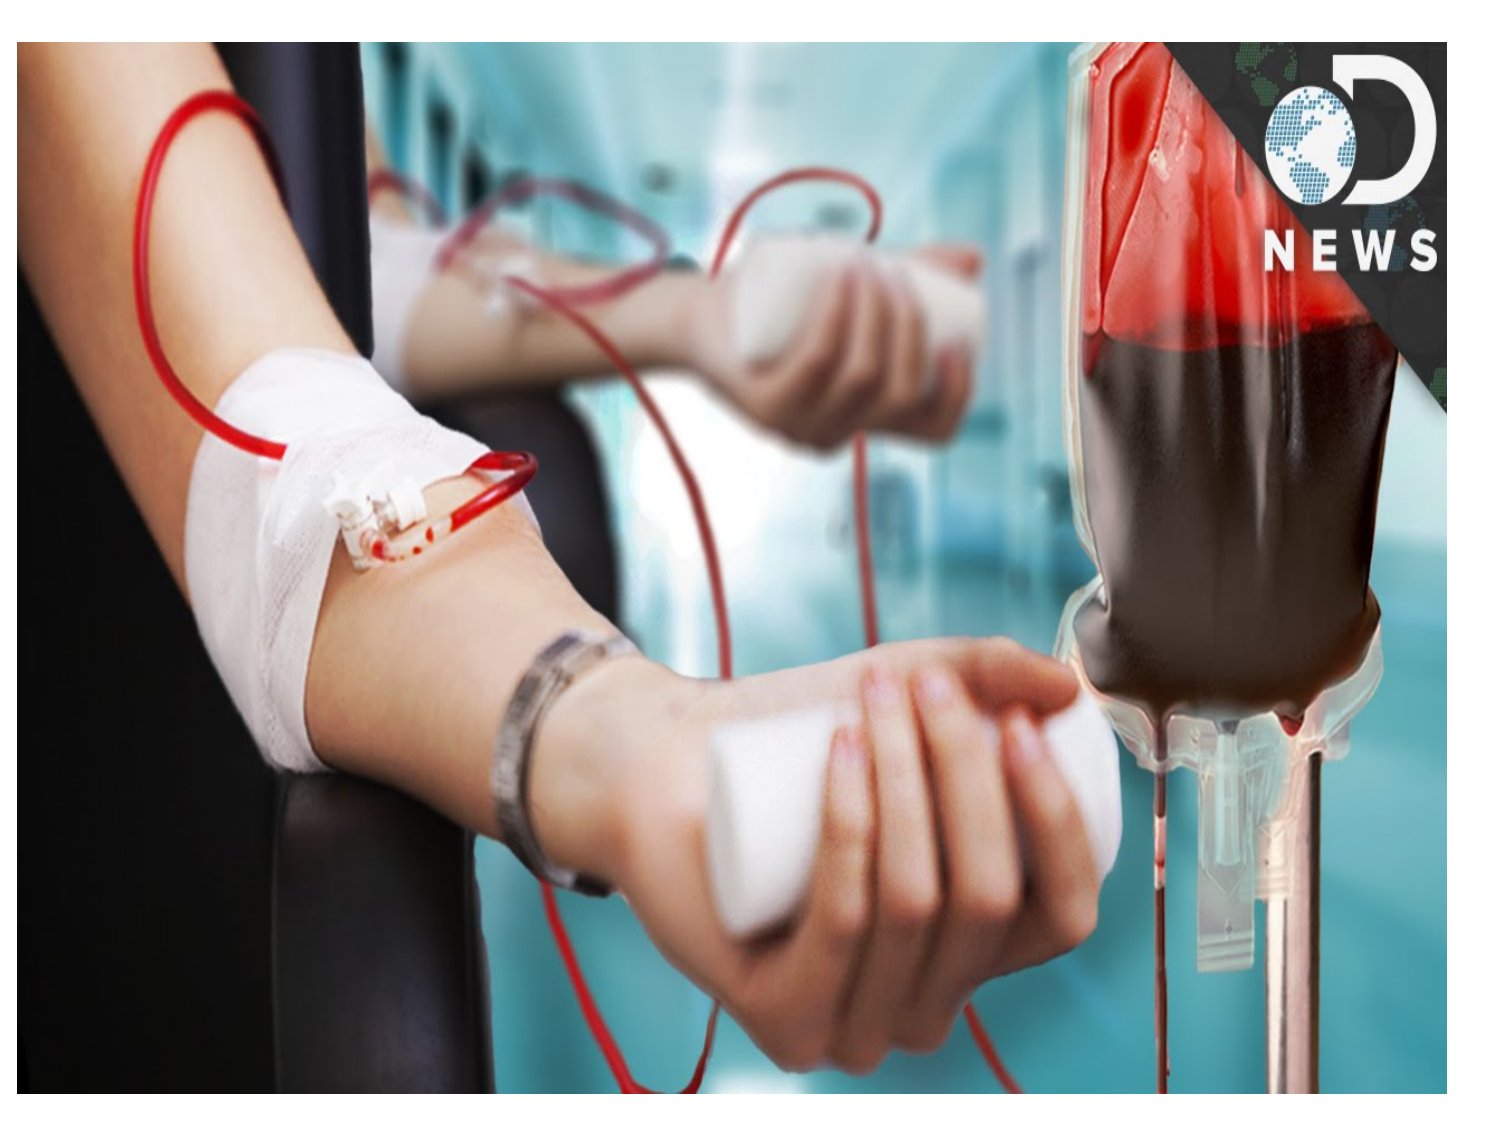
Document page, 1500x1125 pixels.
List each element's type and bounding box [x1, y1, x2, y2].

picture [17, 42, 1448, 1095]
